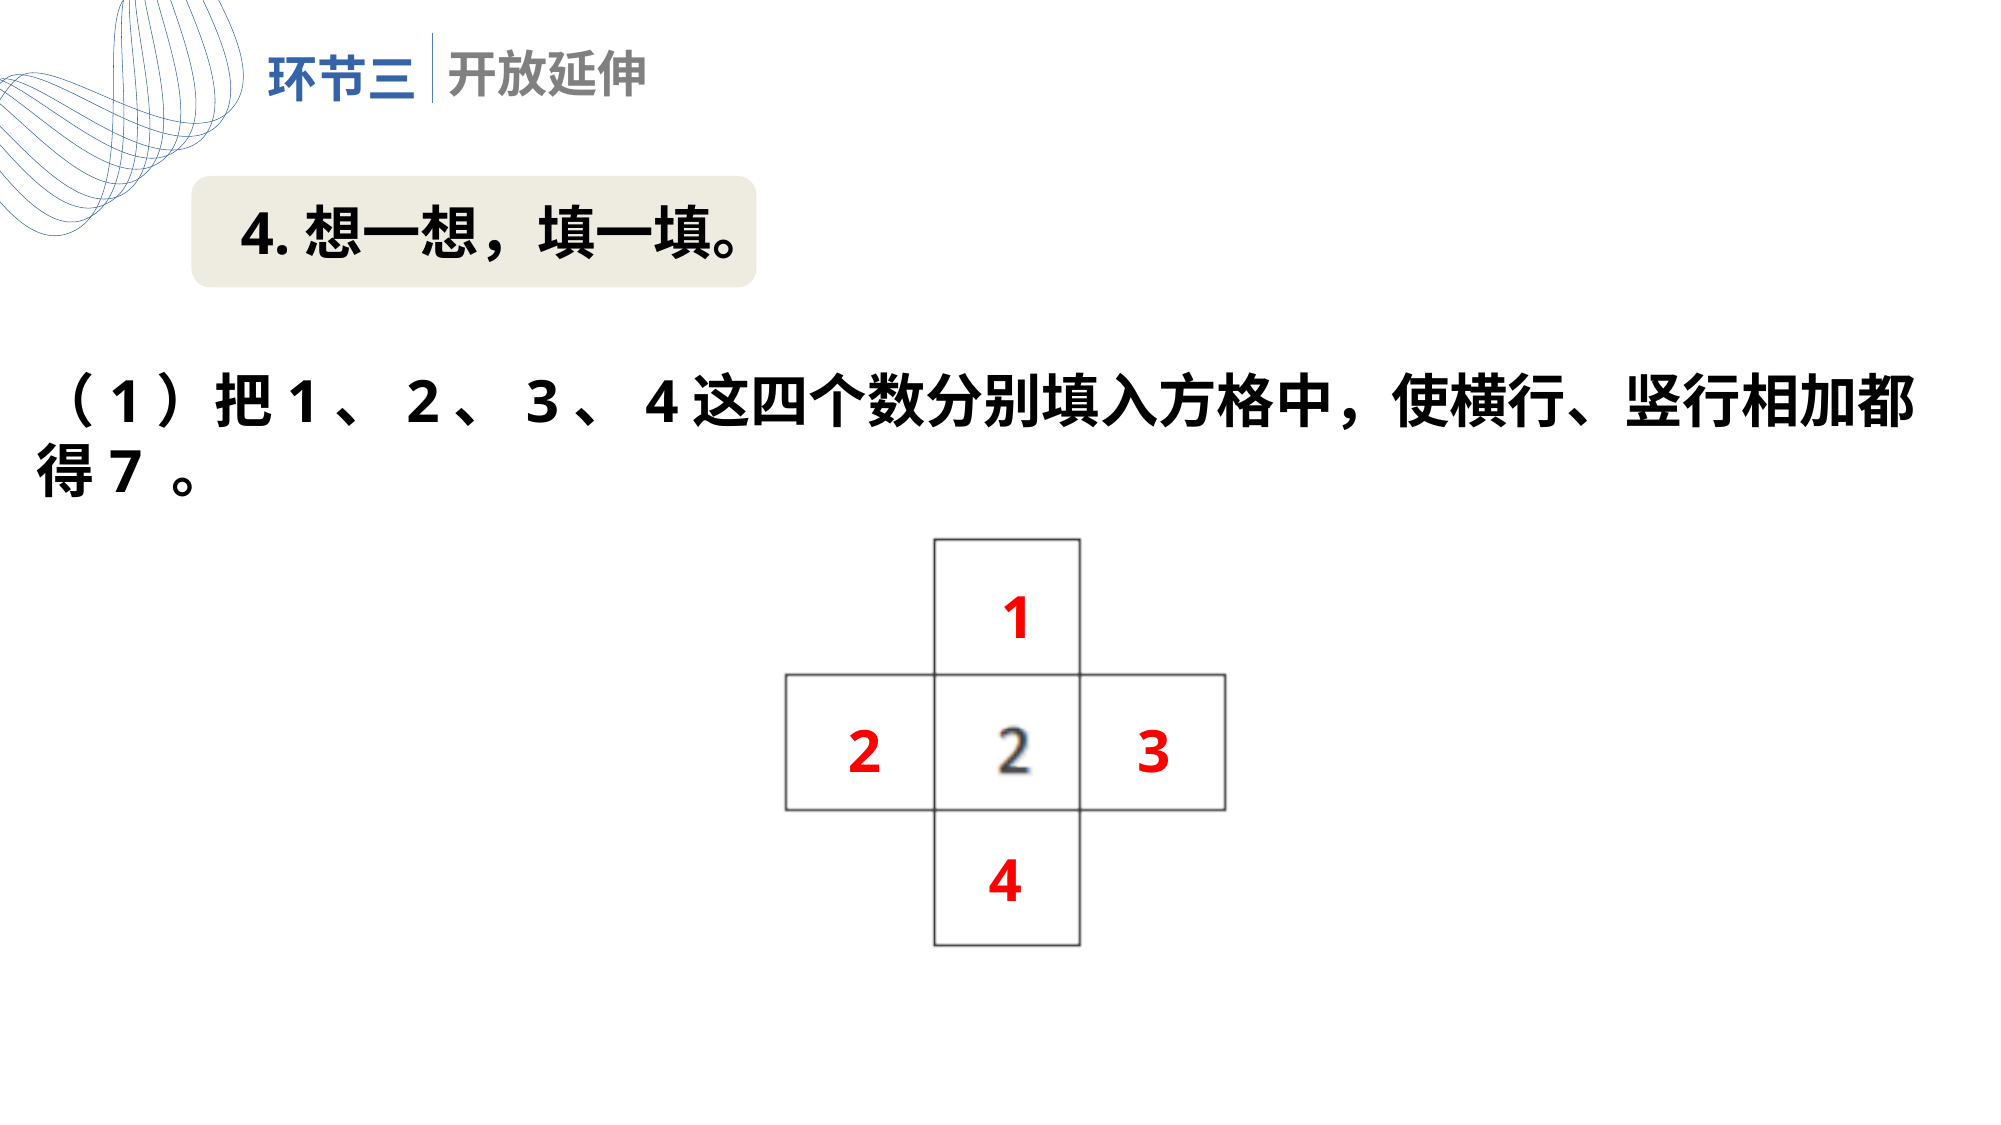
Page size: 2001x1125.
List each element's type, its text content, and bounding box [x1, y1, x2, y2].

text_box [191, 175, 757, 288]
picture [737, 510, 1257, 990]
text_box （1）把1、2、3、4这四个数分别填入方格中，使横行、竖行相加都得7 。 [22, 357, 1980, 512]
